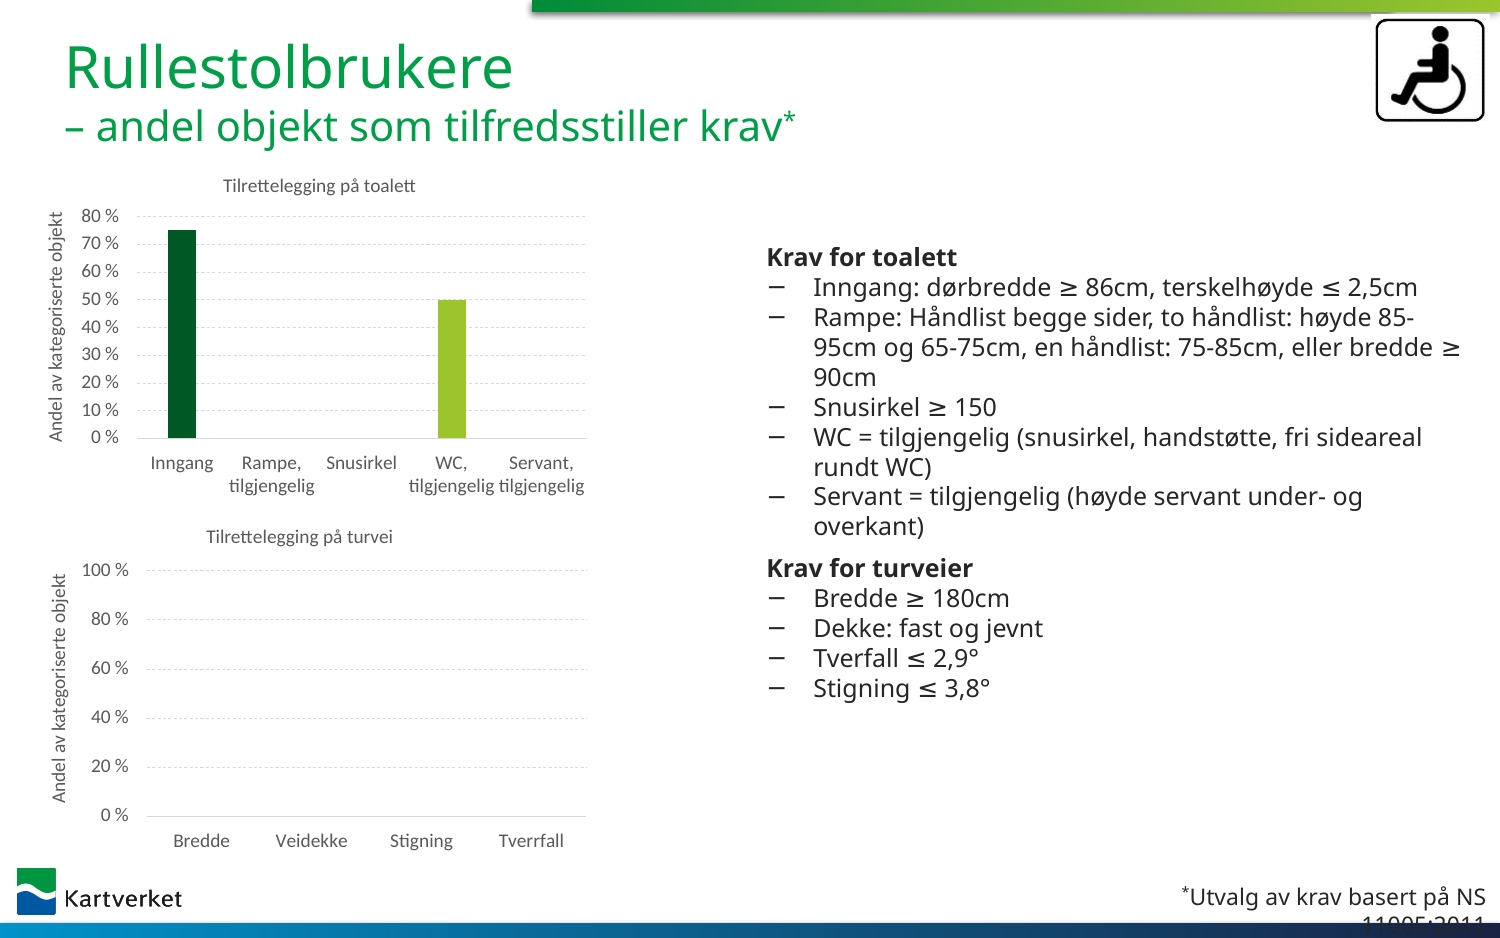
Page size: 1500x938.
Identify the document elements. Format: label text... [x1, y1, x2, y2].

picture [41, 166, 598, 505]
picture [1371, 13, 1491, 127]
text_box Rullestolbrukere – andel objekt som tilfredsstiller krav* [49, 14, 1431, 158]
text_box *Utvalg av krav basert på NS 11005:2011 [1068, 873, 1500, 938]
picture [41, 520, 598, 859]
text_box Krav for turveier Bredde ≥ 180cm Dekke: fast og jevnt Tverfall ≤ 2,9° Stigning ≤ 3,8° [751, 545, 1483, 710]
text_box Krav for toalett Inngang: dørbredde ≥ 86cm, terskelhøyde ≤ 2,5cm Rampe: Håndlist begge sider, to håndlist: høyde 85-95cm og 65-75cm, en håndlist: 75-85cm, eller bredde ≥ 90cm Snusirkel ≥ 150 WC = tilgjengelig (snusirkel, handstøtte, fri sideareal rundt WC) Servant = tilgjengelig (høyde servant under- og overkant) [751, 234, 1483, 545]
